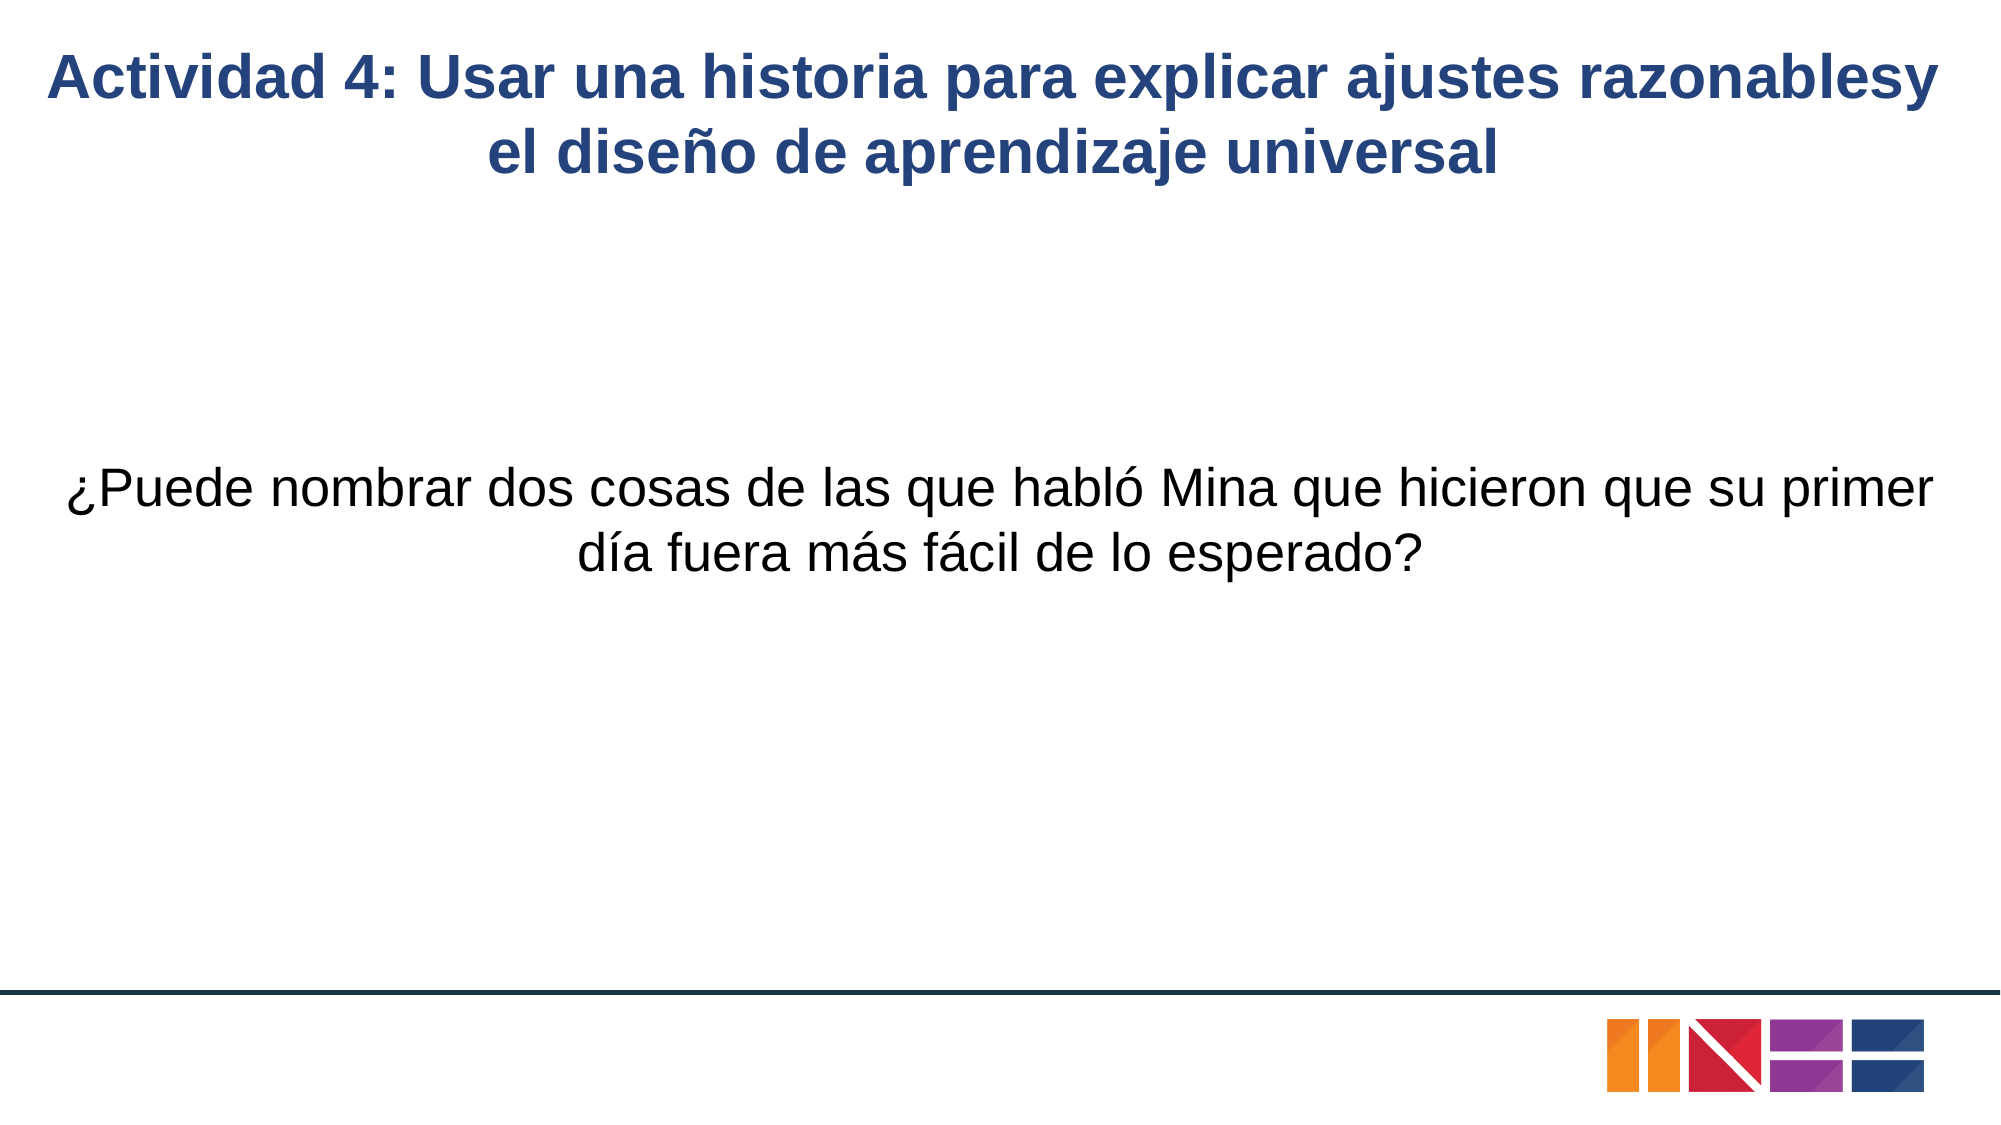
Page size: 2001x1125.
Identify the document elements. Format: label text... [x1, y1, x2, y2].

title Actividad 4: Usar una historia para explicar ajustes razonablesy el diseño de aprendizaje universal [31, 53, 1957, 170]
list ¿Puede nombrar dos cosas de las que habló Mina que hicieron que su primer día fuera más fácil de lo esperado? [31, 172, 1971, 935]
picture [1607, 1019, 1924, 1092]
